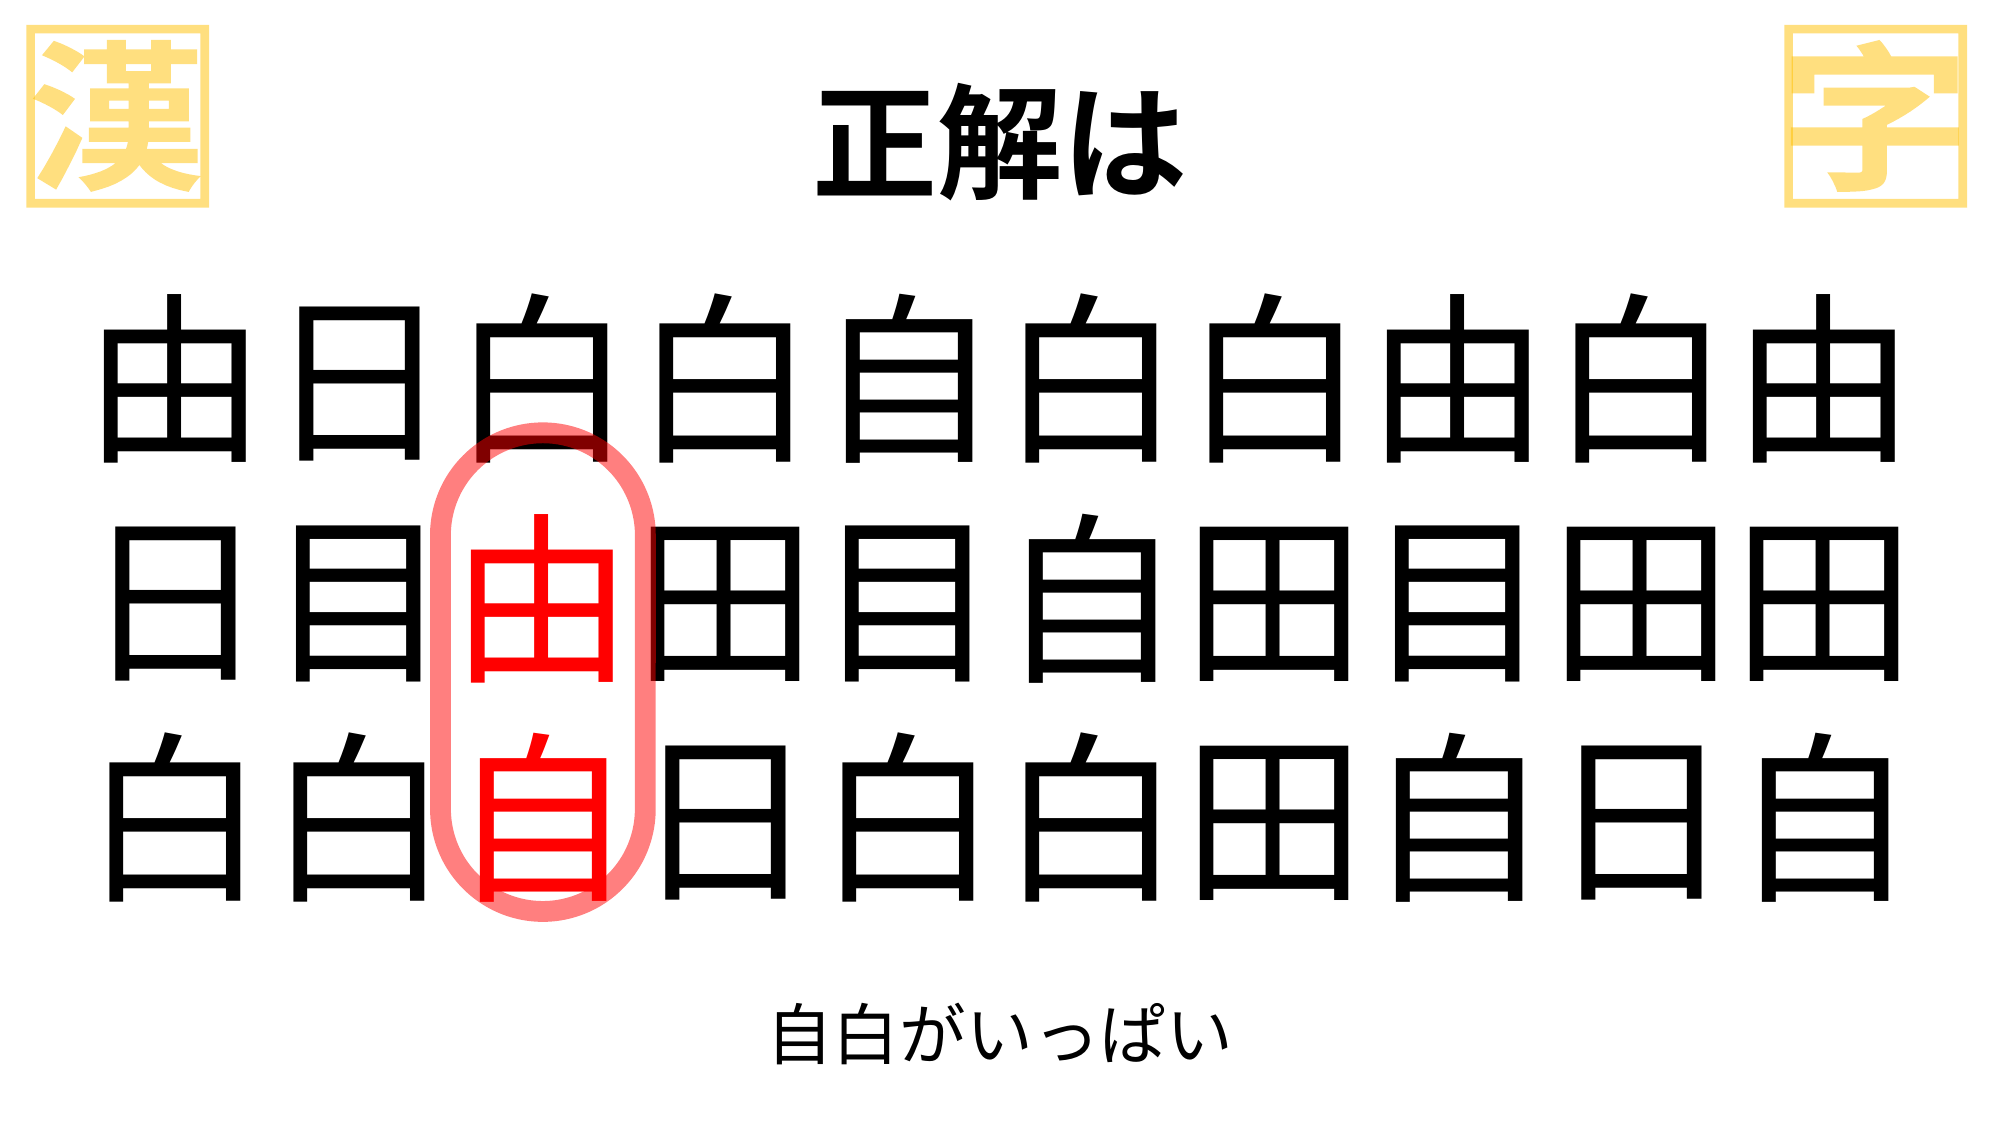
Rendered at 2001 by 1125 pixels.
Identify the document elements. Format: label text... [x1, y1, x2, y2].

text_box 正解は [0, 57, 2000, 222]
text_box [439, 431, 647, 913]
text_box 自白がいっぱい [751, 985, 1249, 1081]
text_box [26, 24, 210, 208]
text_box 由日白白自白白由白由 日目由田目自田目田田 白白自日白白田自日自 [68, 257, 1931, 932]
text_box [1784, 24, 1968, 208]
